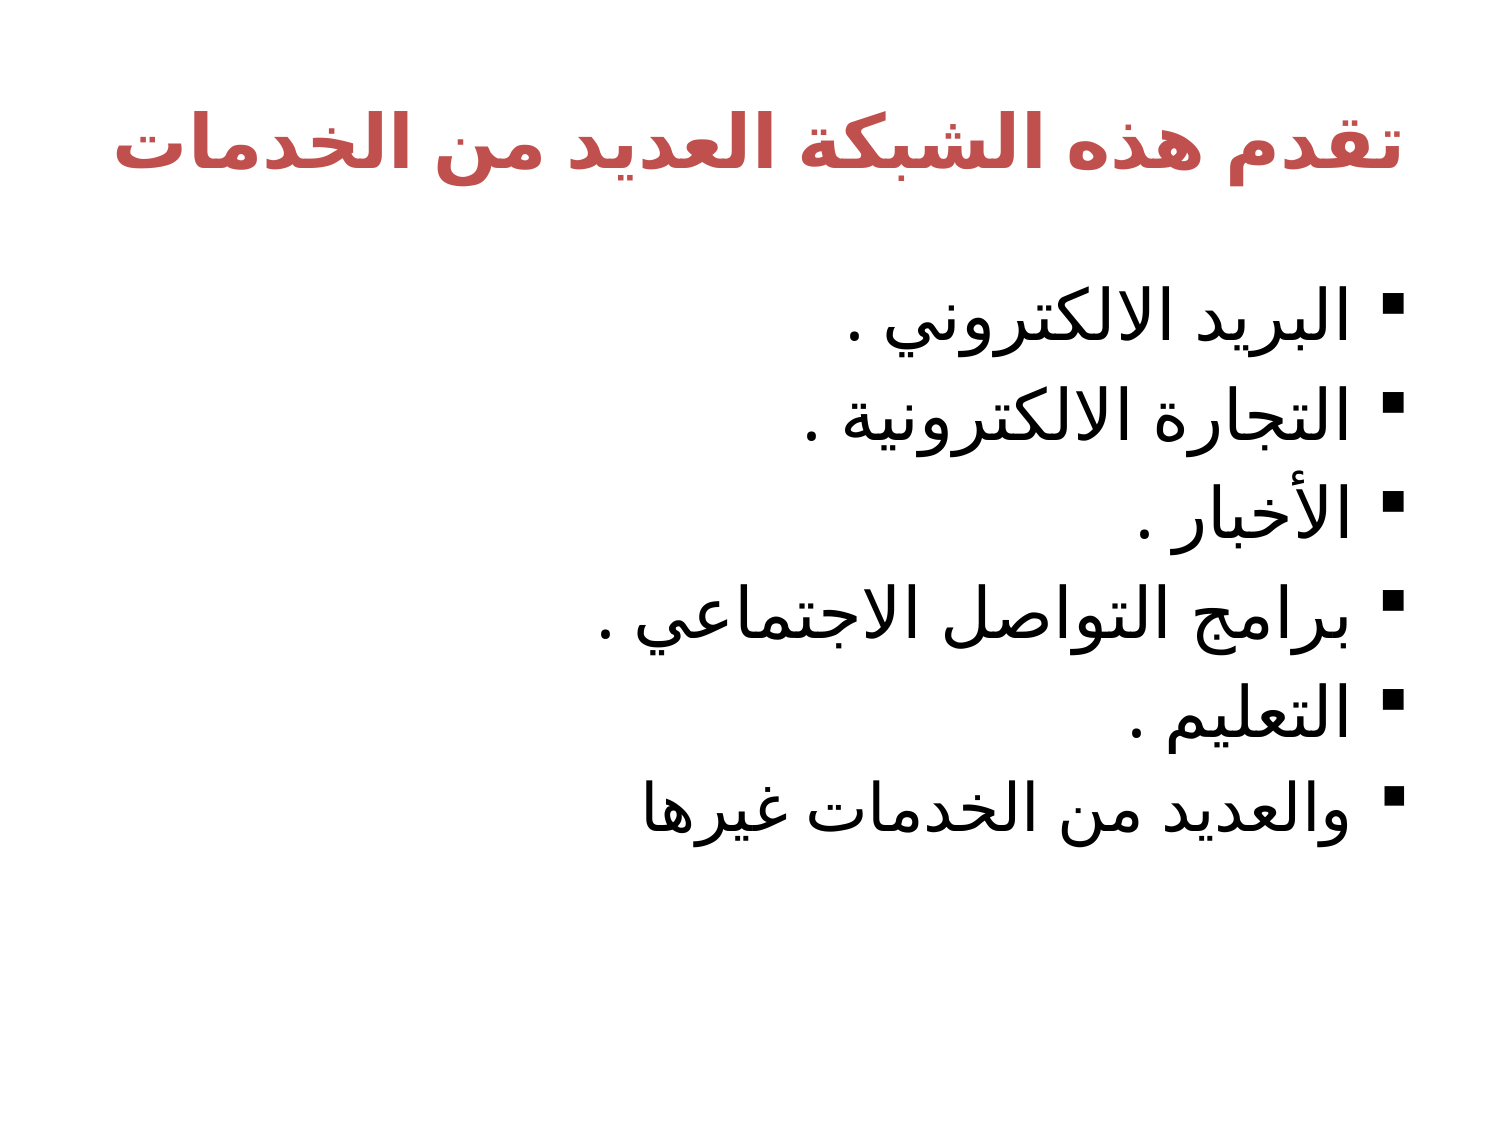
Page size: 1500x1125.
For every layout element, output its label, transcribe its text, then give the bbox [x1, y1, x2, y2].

list البريد الالكتروني . التجارة الالكترونية . الأخبار . برامج التواصل الاجتماعي . التعليم . والعديد من الخدمات غيرها [75, 262, 1425, 1005]
title تقدم هذه الشبكة العديد من الخدمات [75, 45, 1425, 233]
